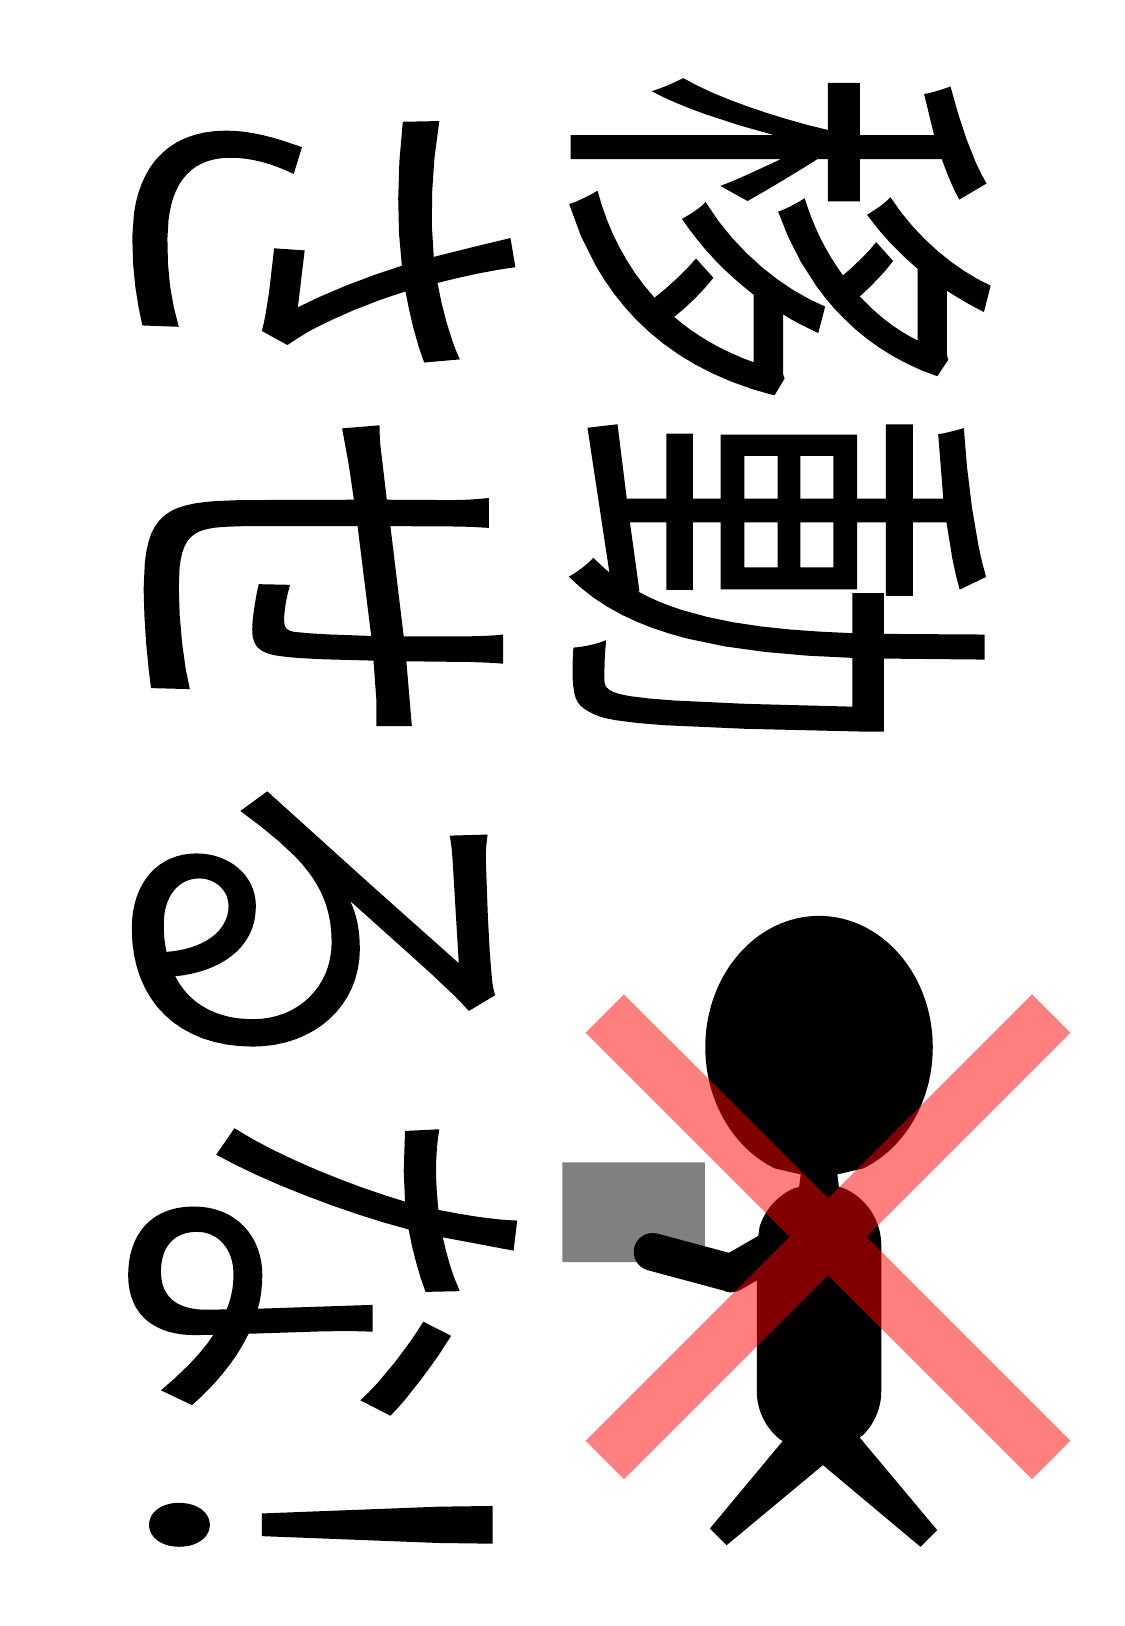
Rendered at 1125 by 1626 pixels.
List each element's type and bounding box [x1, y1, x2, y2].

text_box [562, 915, 1071, 1548]
